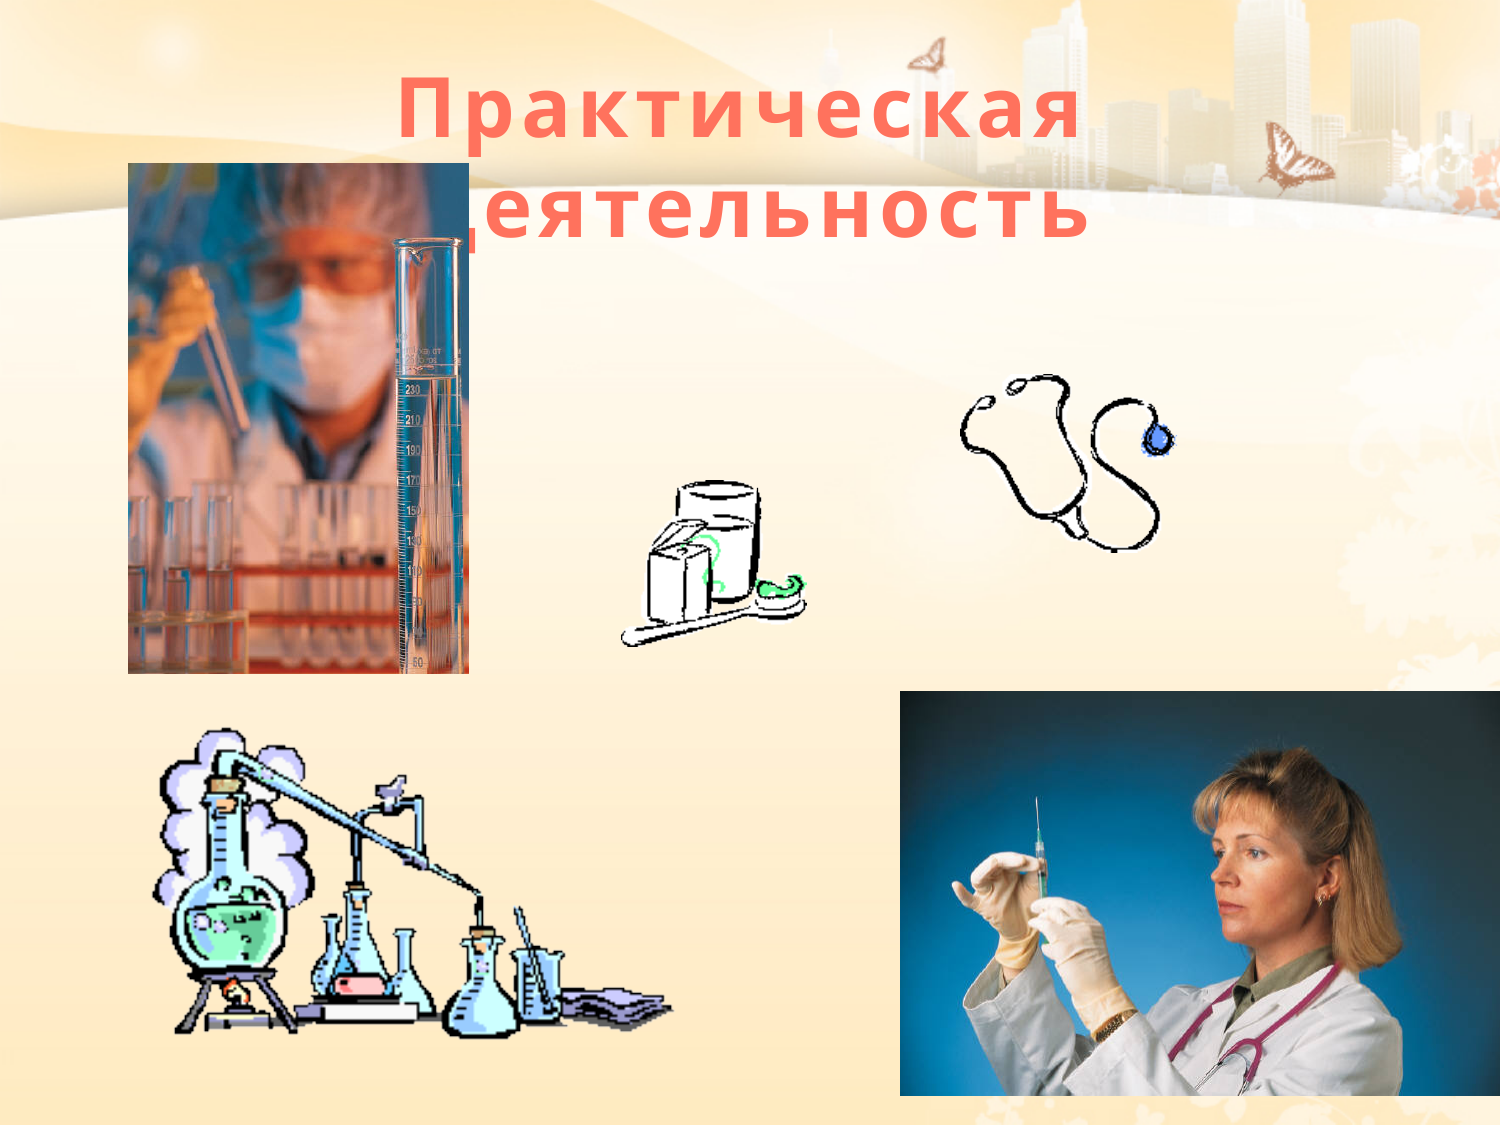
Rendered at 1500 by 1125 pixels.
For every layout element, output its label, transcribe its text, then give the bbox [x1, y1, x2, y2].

picture [0, 0, 1500, 1125]
text_box Практическая деятельность [46, 46, 1465, 262]
